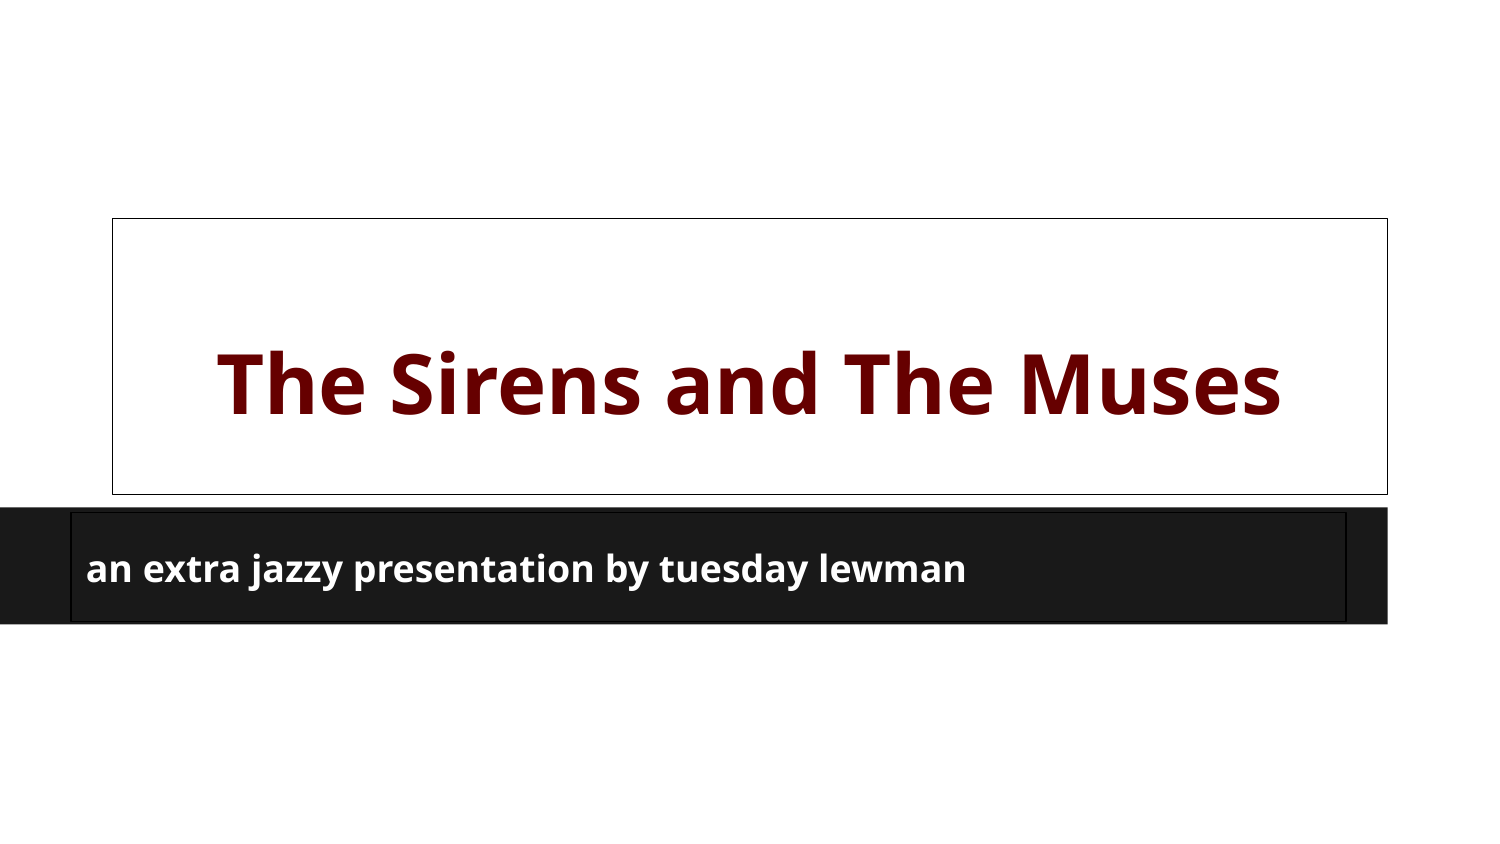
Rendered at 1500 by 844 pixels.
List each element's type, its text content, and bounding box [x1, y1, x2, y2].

subtitle an extra jazzy presentation by tuesday lewman [70, 512, 1346, 622]
title The Sirens and The Muses [112, 218, 1388, 495]
